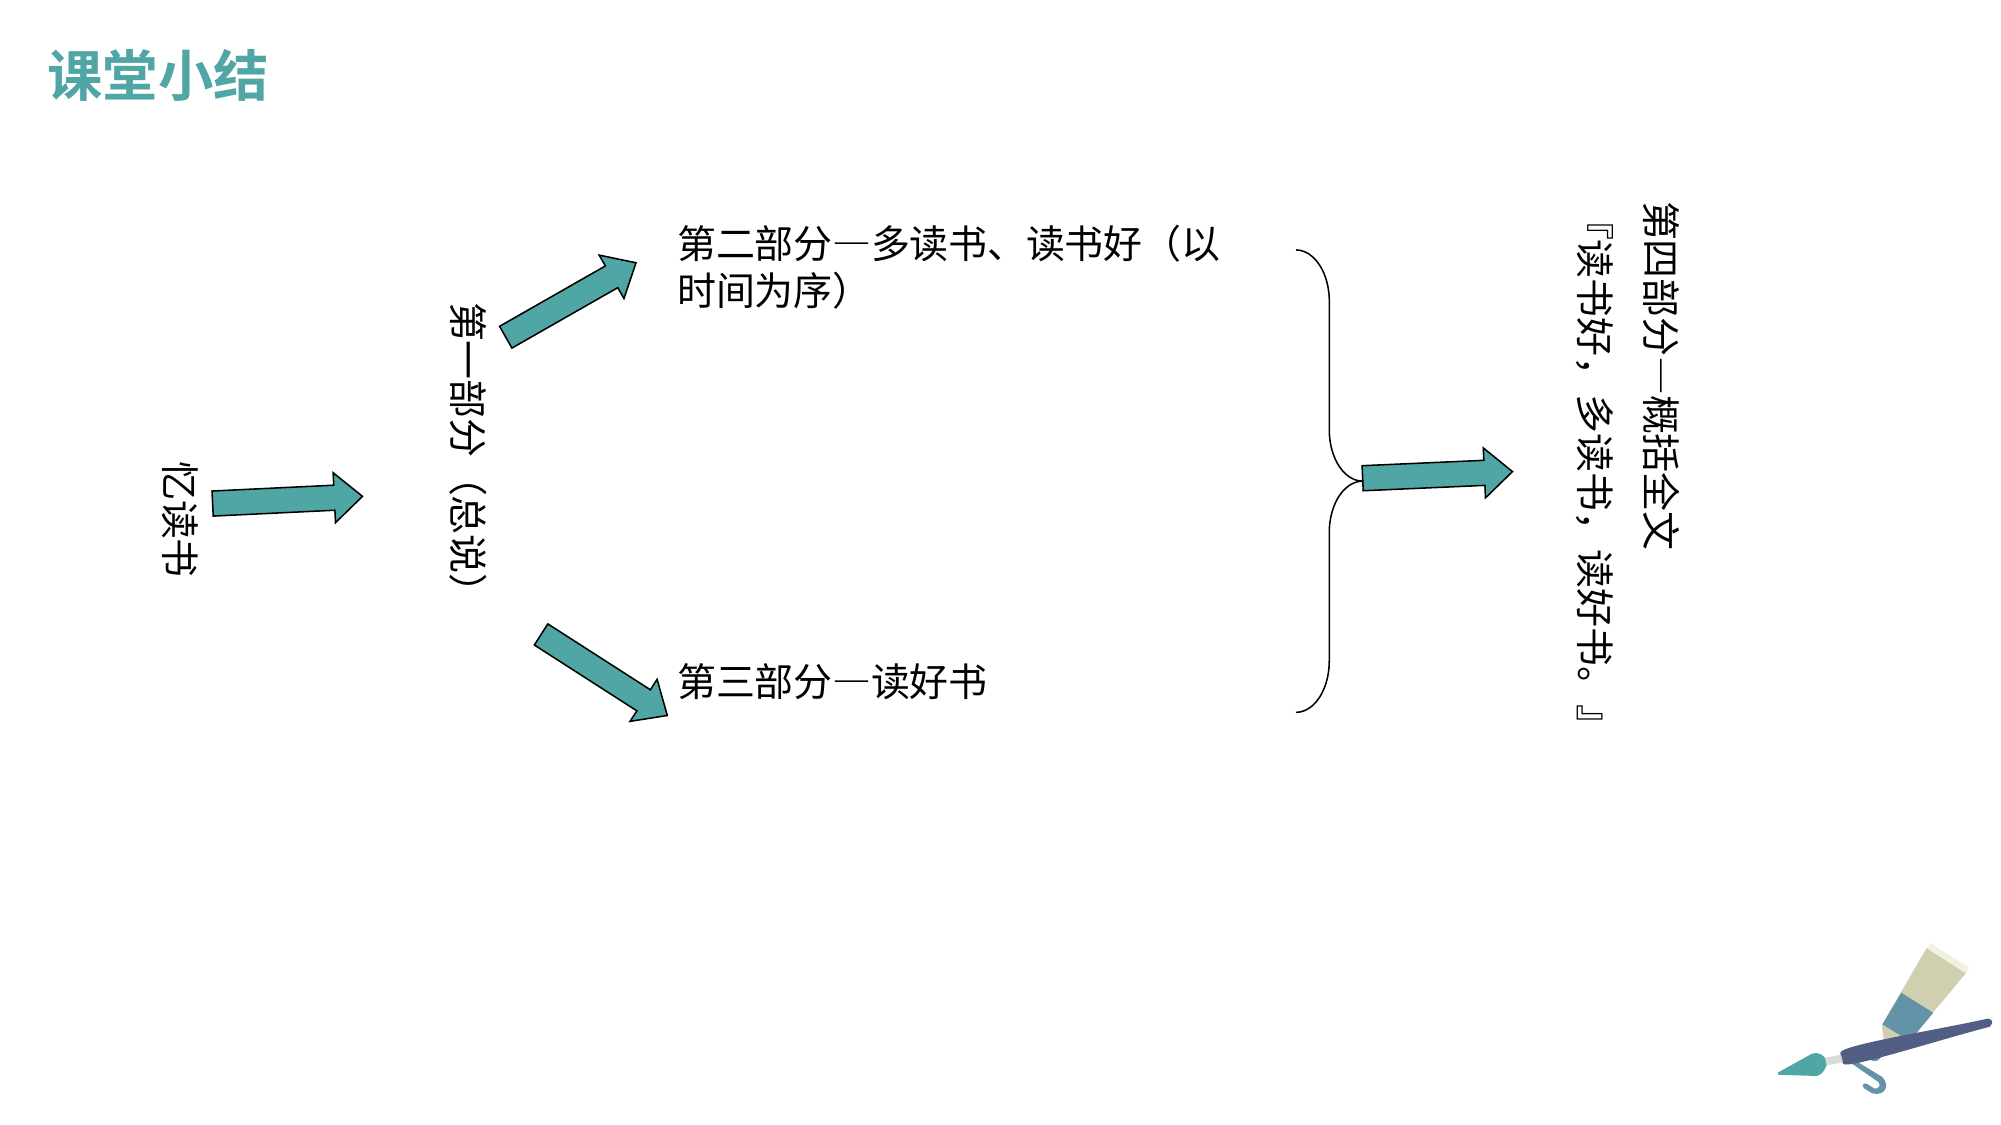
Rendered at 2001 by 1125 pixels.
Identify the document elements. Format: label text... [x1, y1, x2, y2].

text_box 第三部分—读好书 [662, 650, 1295, 712]
text_box [1295, 249, 1362, 713]
text_box [212, 472, 363, 523]
text_box 忆读书 [134, 446, 212, 810]
text_box 课堂小结 [32, 33, 347, 115]
text_box [534, 623, 668, 722]
text_box 第四部分—概括全文 『读书好，多读书，读好书。』 [1545, 186, 1693, 887]
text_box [1811, 945, 1974, 1125]
text_box 第二部分—多读书、读书好（以时间为序） [662, 212, 1263, 321]
text_box [499, 255, 637, 349]
text_box 第一部分（总说） [422, 287, 500, 738]
text_box [1362, 447, 1513, 498]
